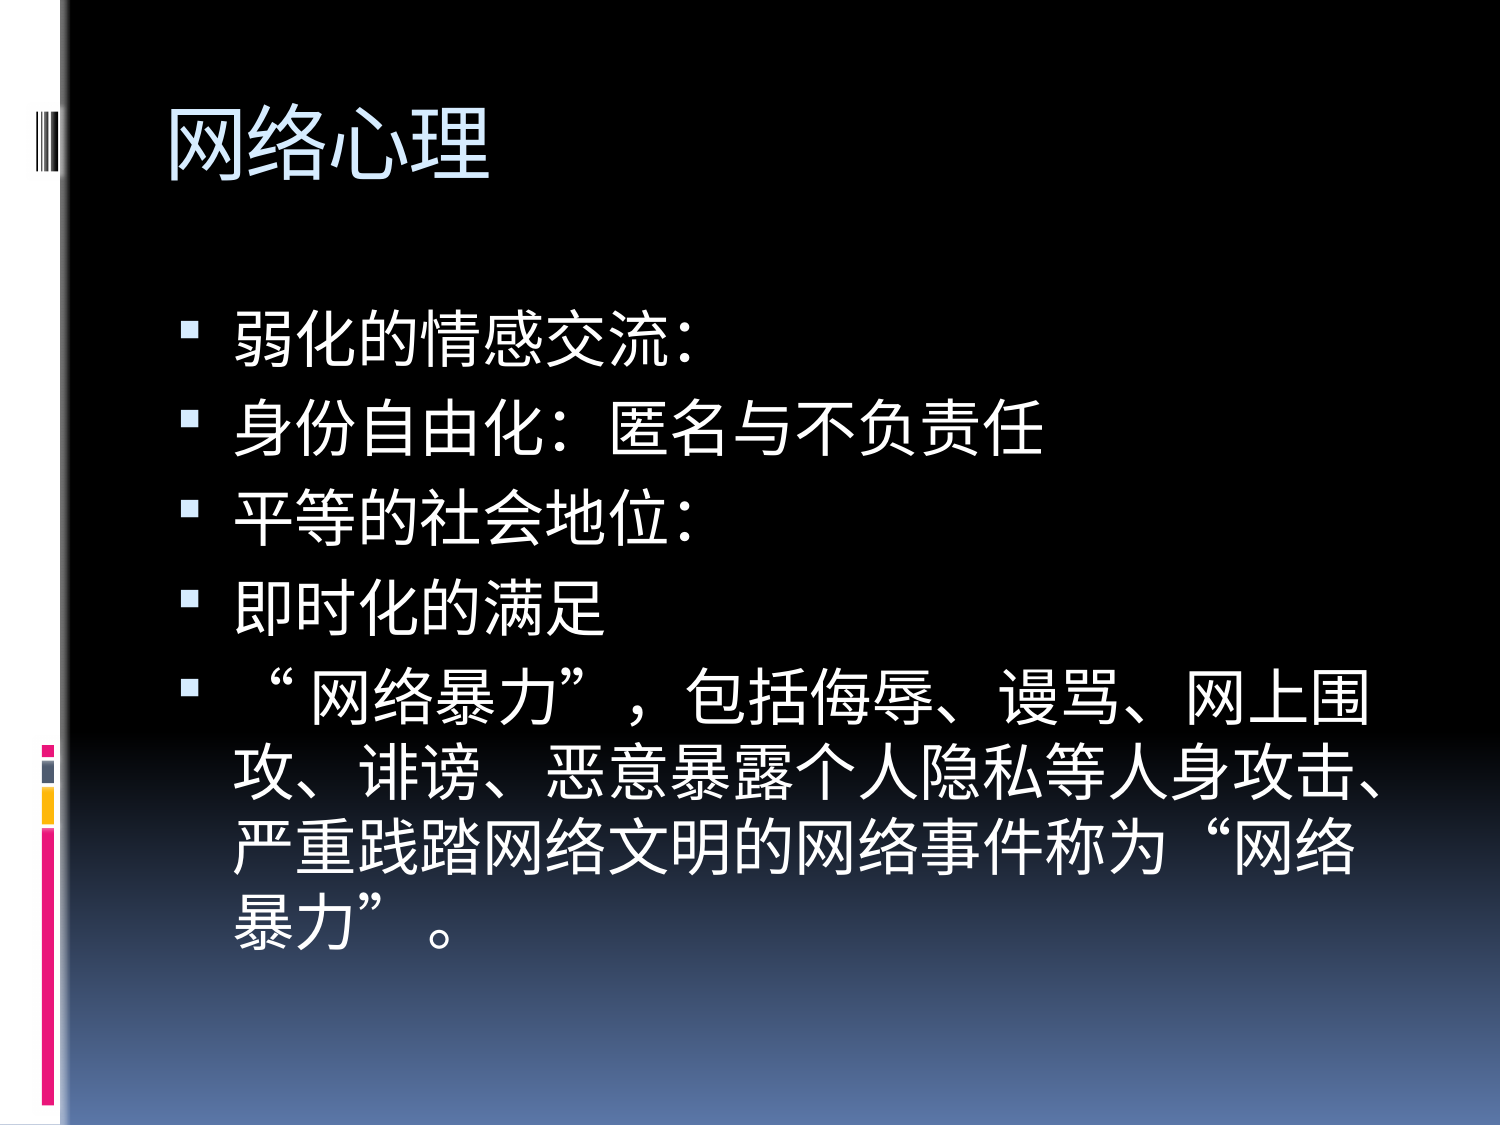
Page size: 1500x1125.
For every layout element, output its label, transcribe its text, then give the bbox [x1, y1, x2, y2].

title 网络心理 [150, 83, 1425, 234]
list 弱化的情感交流： 身份自由化：匿名与不负责任 平等的社会地位： 即时化的满足 “网络暴力”，包括侮辱、谩骂、网上围攻、诽谤、恶意暴露个人隐私等人身攻击、严重践踏网络文明的网络事件称为“网络暴力” 。 [150, 292, 1425, 1043]
